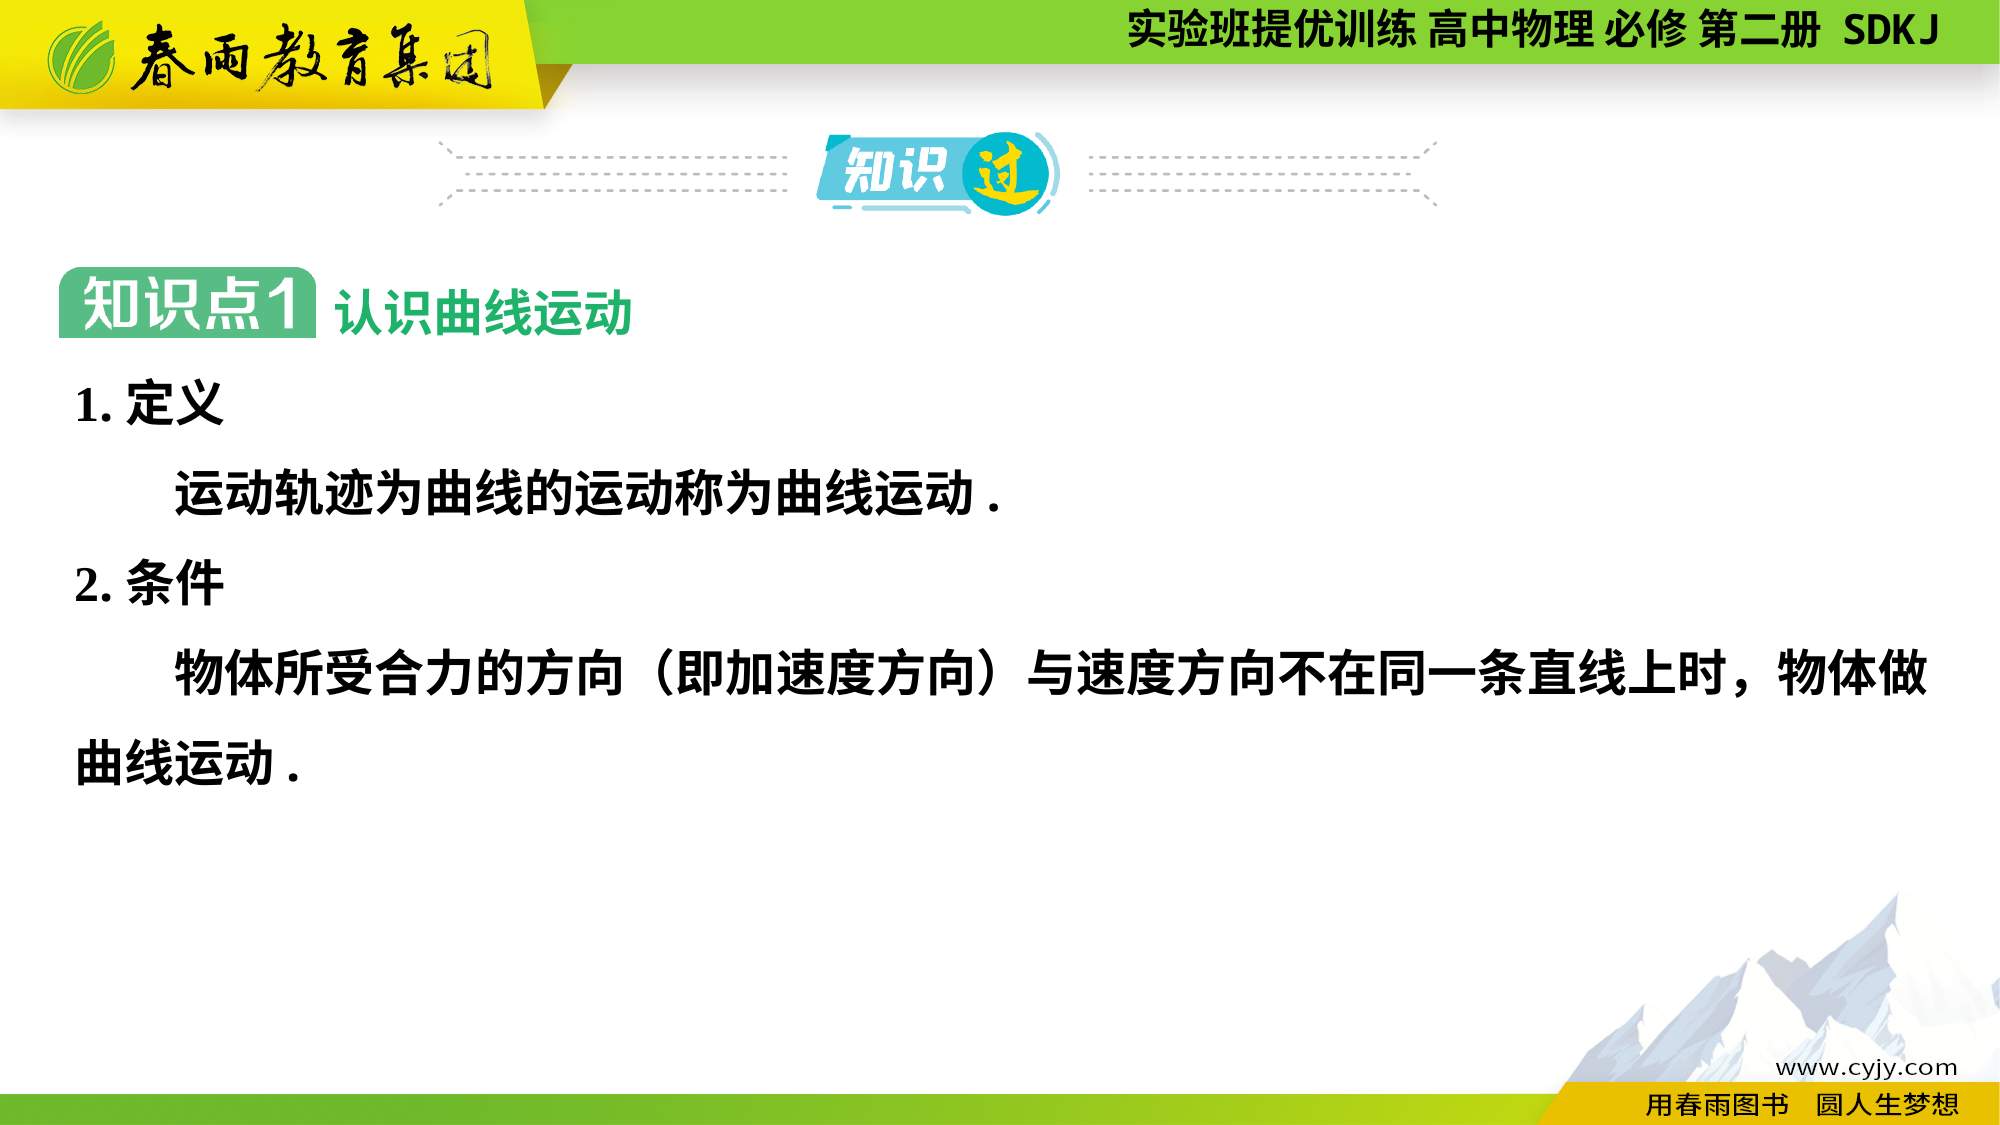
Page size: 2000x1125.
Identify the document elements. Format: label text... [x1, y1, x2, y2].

list 认识曲线运动 1.定义 运动轨迹为曲线的运动称为曲线运动. 2.条件 物体所受合力的方向（即加速度方向）与速度方向不在同一条直线上时，物体做曲线运动. [59, 243, 1944, 793]
picture [0, 0, 2000, 1125]
